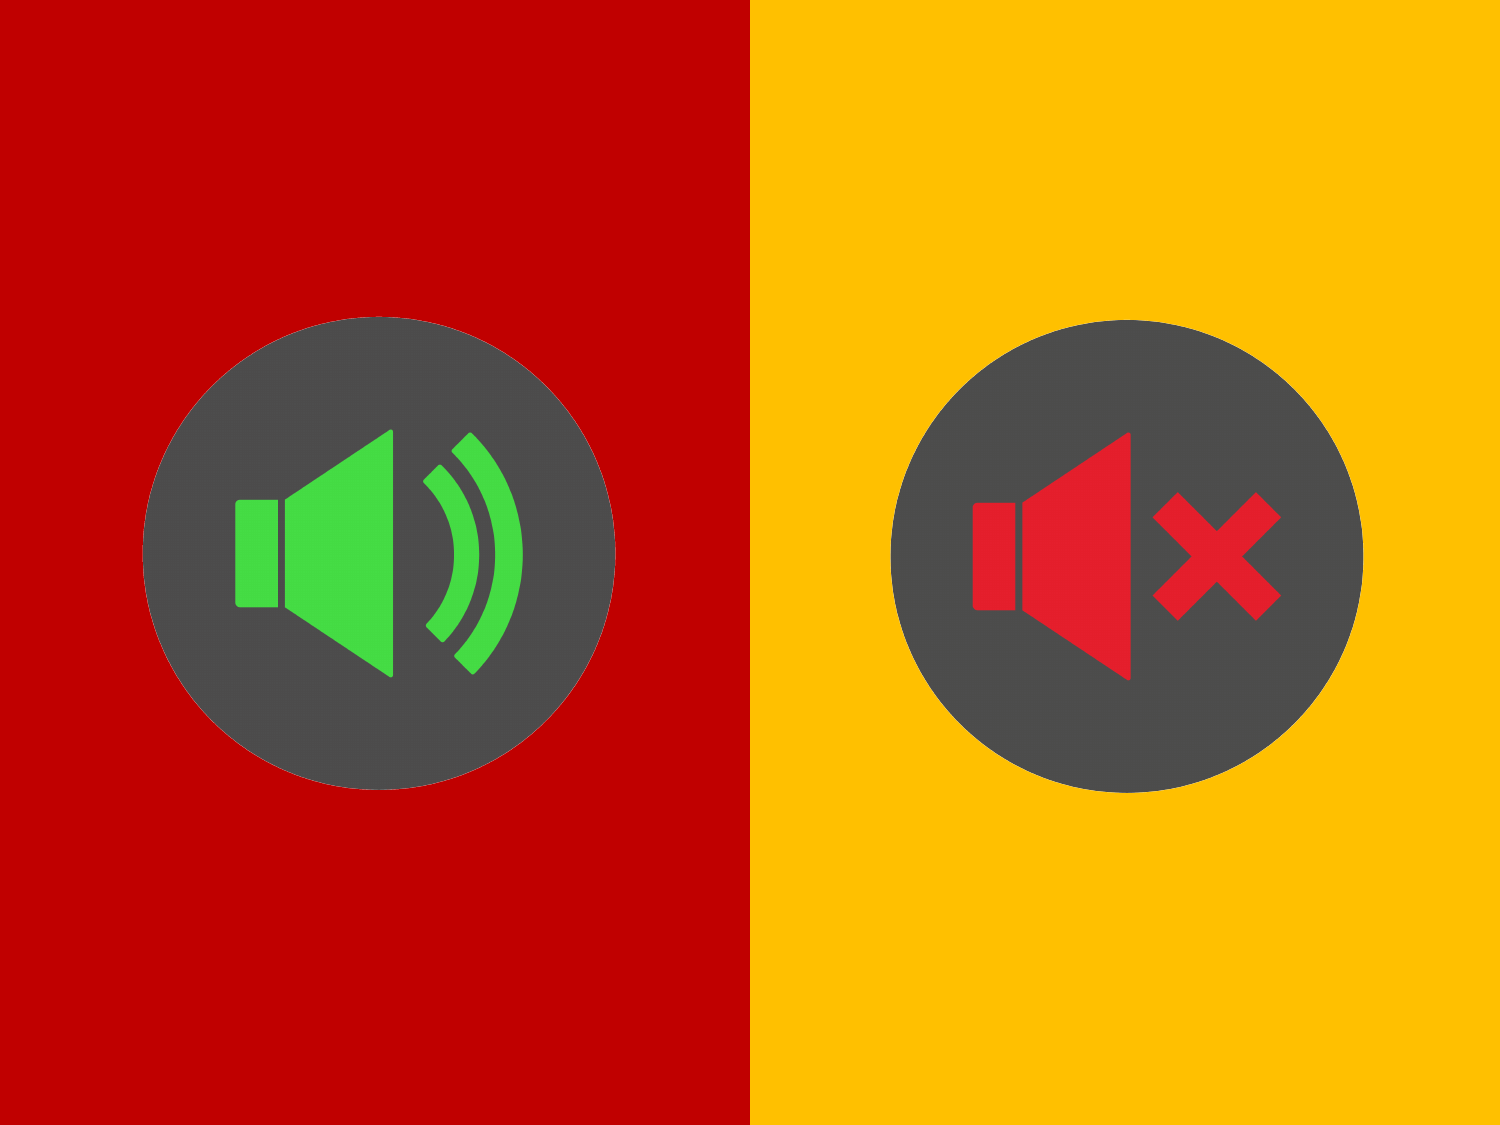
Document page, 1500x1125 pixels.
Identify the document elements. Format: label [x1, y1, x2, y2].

picture [772, 300, 1460, 931]
picture [123, 303, 637, 808]
table_header [750, 0, 1500, 1125]
table_header [0, 0, 750, 1125]
